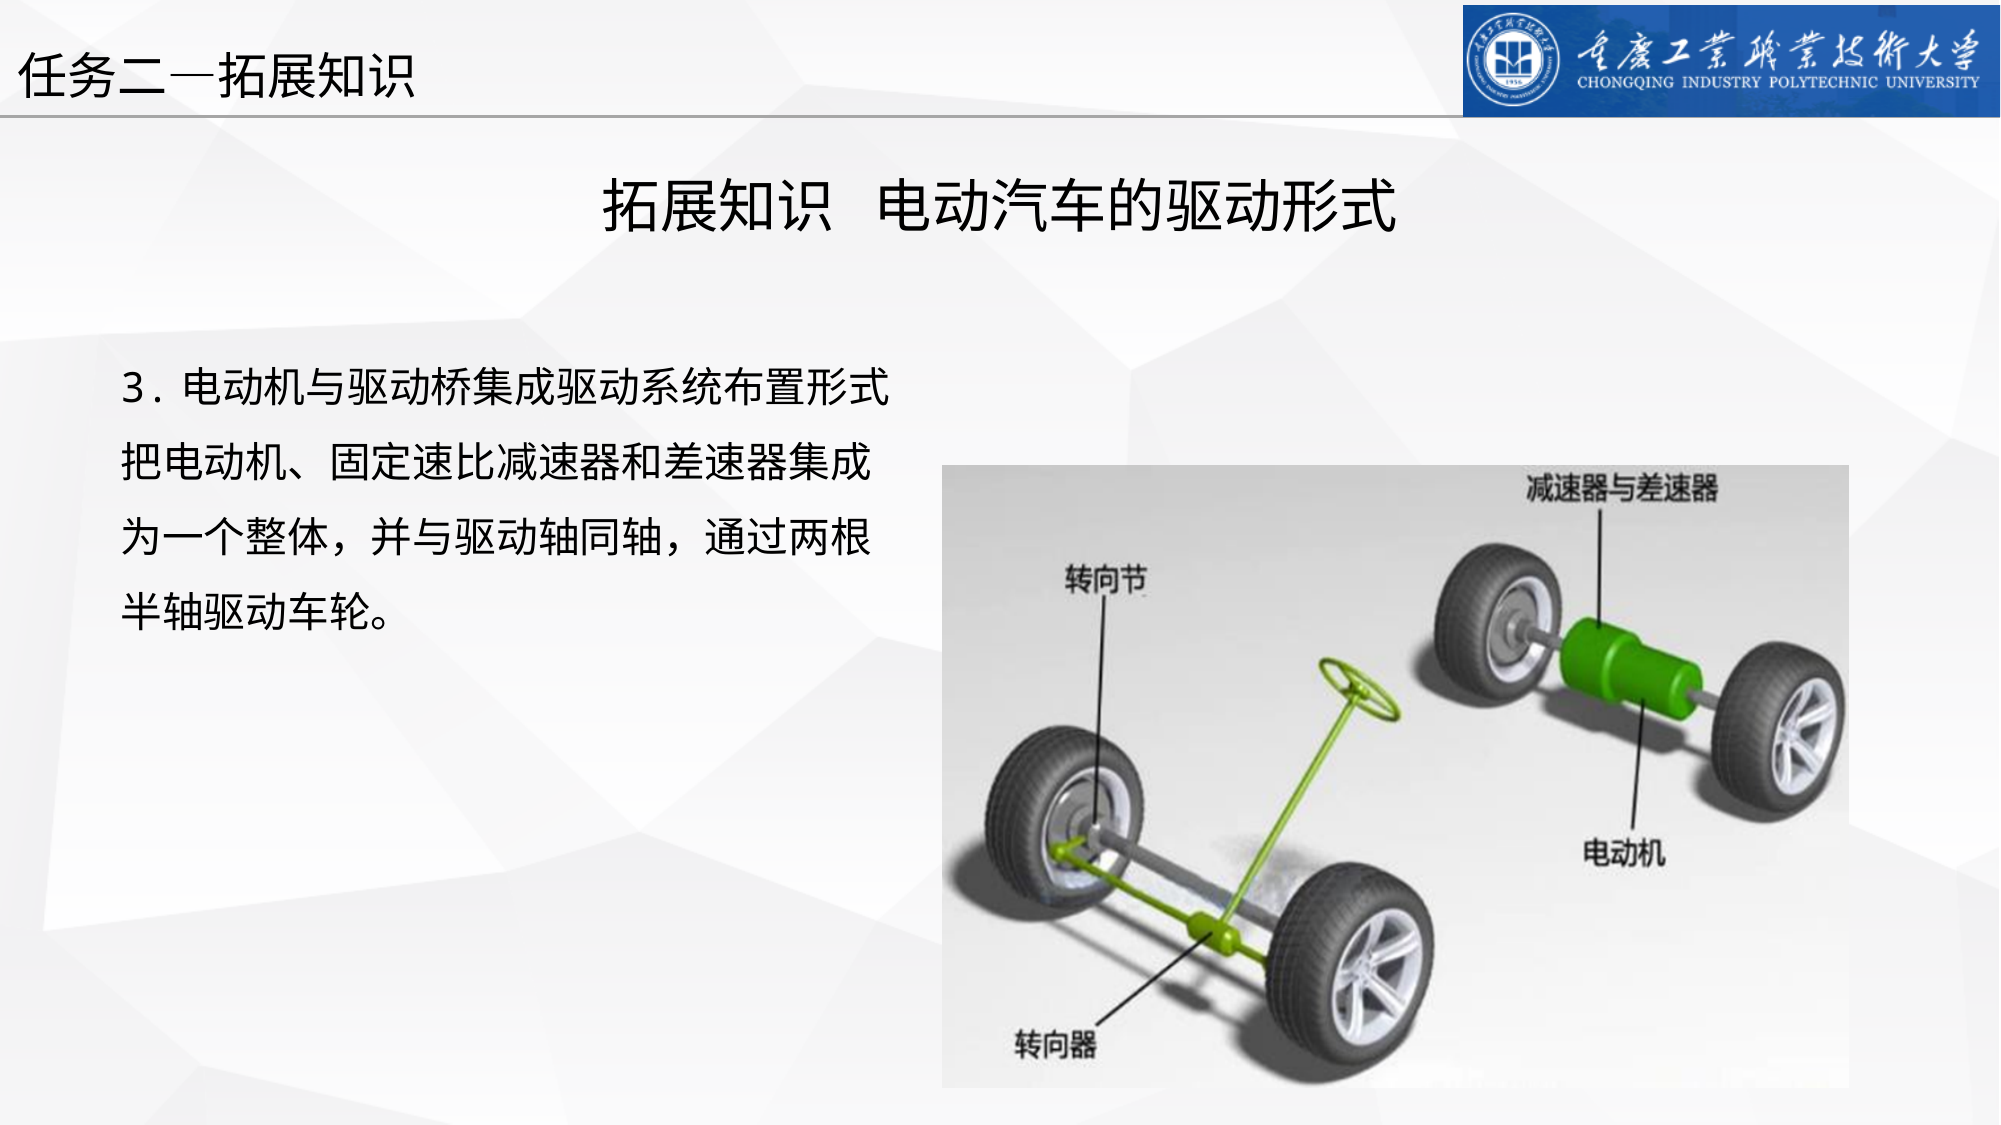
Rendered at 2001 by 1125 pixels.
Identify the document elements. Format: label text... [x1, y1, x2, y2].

text_box 3.电动机与驱动桥集成驱动系统布置形式 把电动机、固定速比减速器和差速器集成为一个整体，并与驱动轴同轴，通过两根半轴驱动车轮。 [105, 328, 919, 644]
picture [0, 0, 2001, 117]
picture [0, 118, 1999, 1125]
text_box 拓展知识 电动汽车的驱动形式 [433, 161, 1567, 247]
text_box 任务二—拓展知识 [2, 36, 1053, 112]
